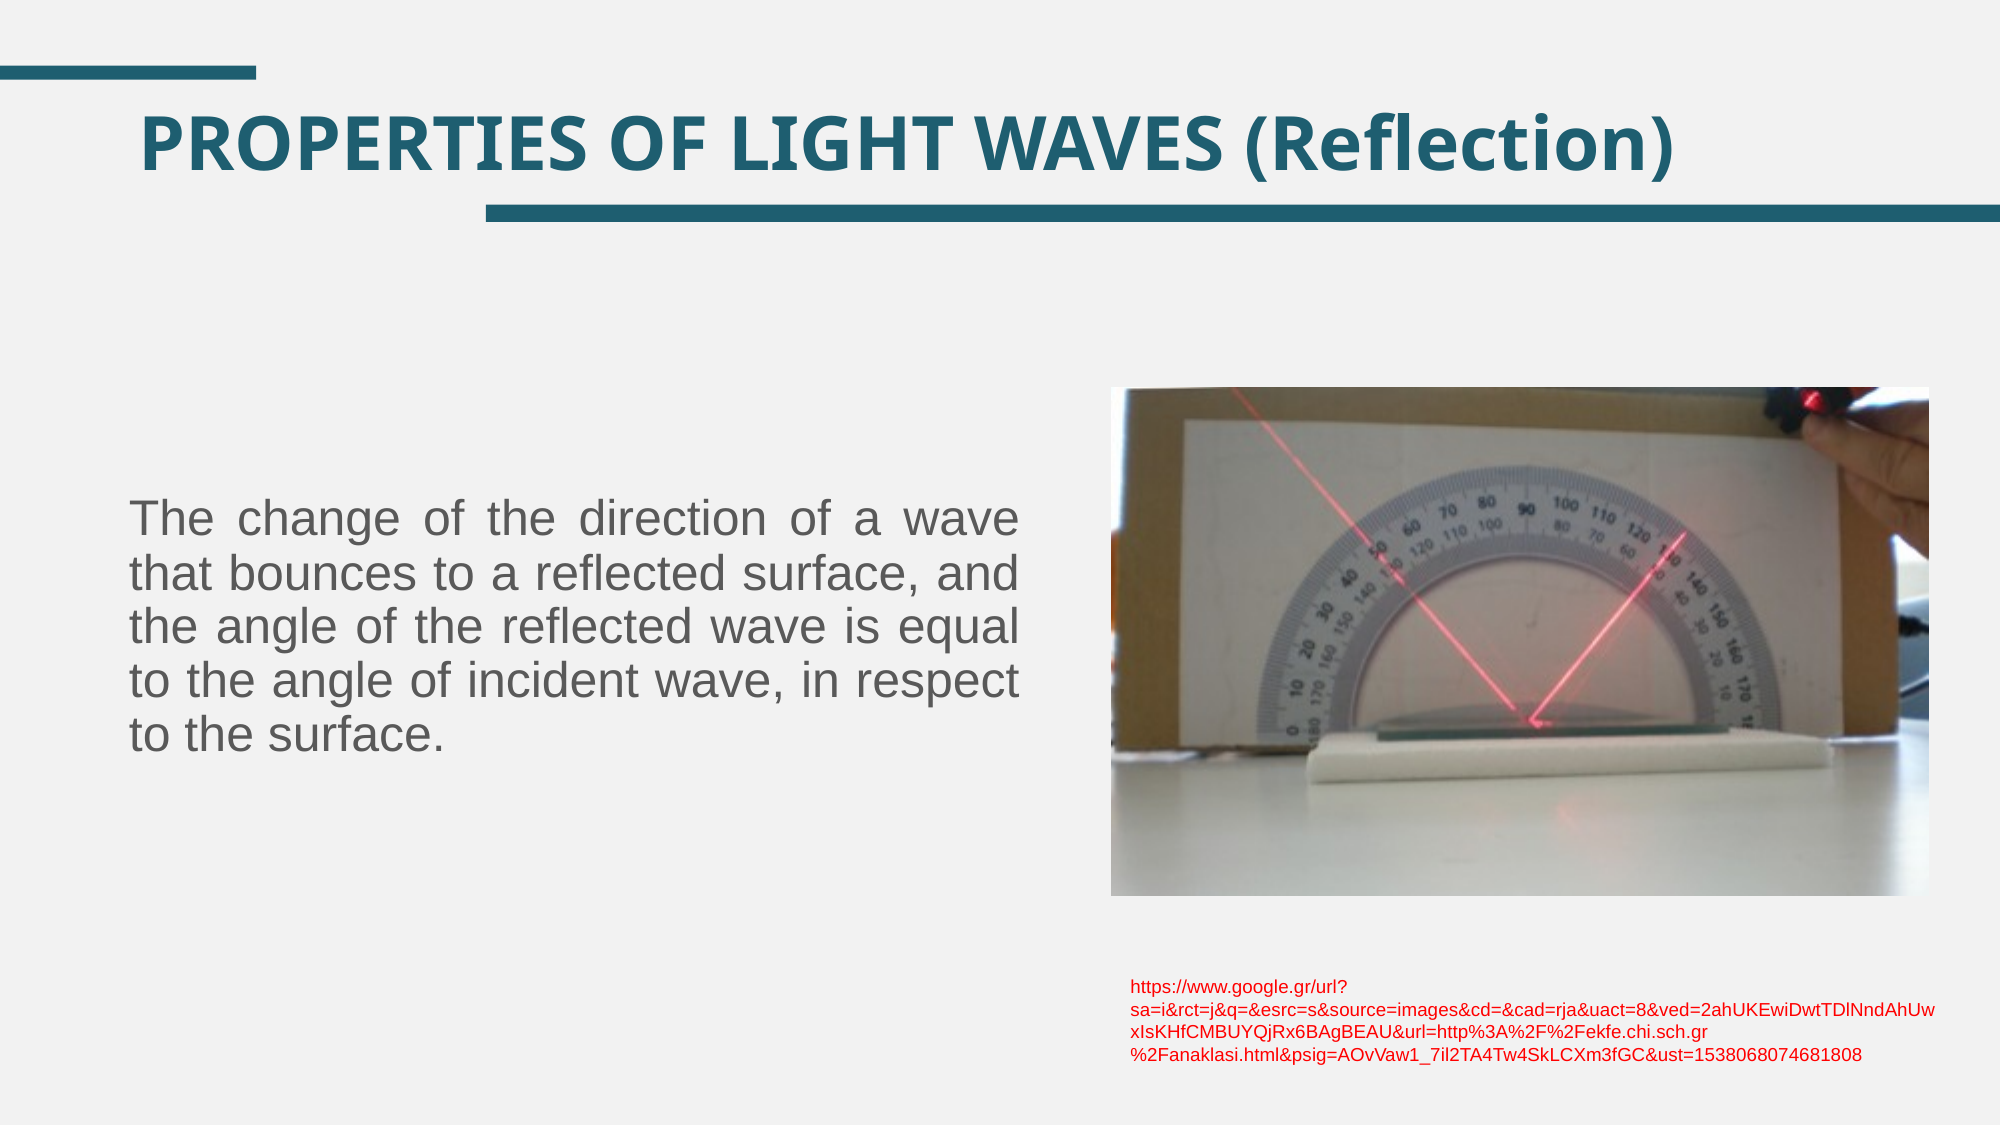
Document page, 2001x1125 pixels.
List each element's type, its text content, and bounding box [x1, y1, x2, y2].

text_box PROPERTIES OF LIGHT WAVES (Reflection) [123, 71, 1804, 194]
picture [1110, 387, 1929, 896]
text_box [0, 64, 258, 81]
list The change of the direction of a wave that bounces to a reflected surface, and the angle of the reflected wave is equal to the angle of incident wave, in respect to the surface. [114, 485, 1036, 954]
text_box https://www.google.gr/url?sa=i&rct=j&q=&esrc=s&source=images&cd=&cad=rja&uact=8&ved=2ahUKEwiDwtTDlNndAhUwxIsKHfCMBUYQjRx6BAgBEAU&url=http%3A%2F%2Fekfe.chi.sch.gr%2Fanaklasi.html&psig=AOvVaw1_7il2TA4Tw4SkLCXm3fGC&ust=1538068074681808 [1110, 967, 1954, 1073]
text_box [484, 203, 2000, 223]
